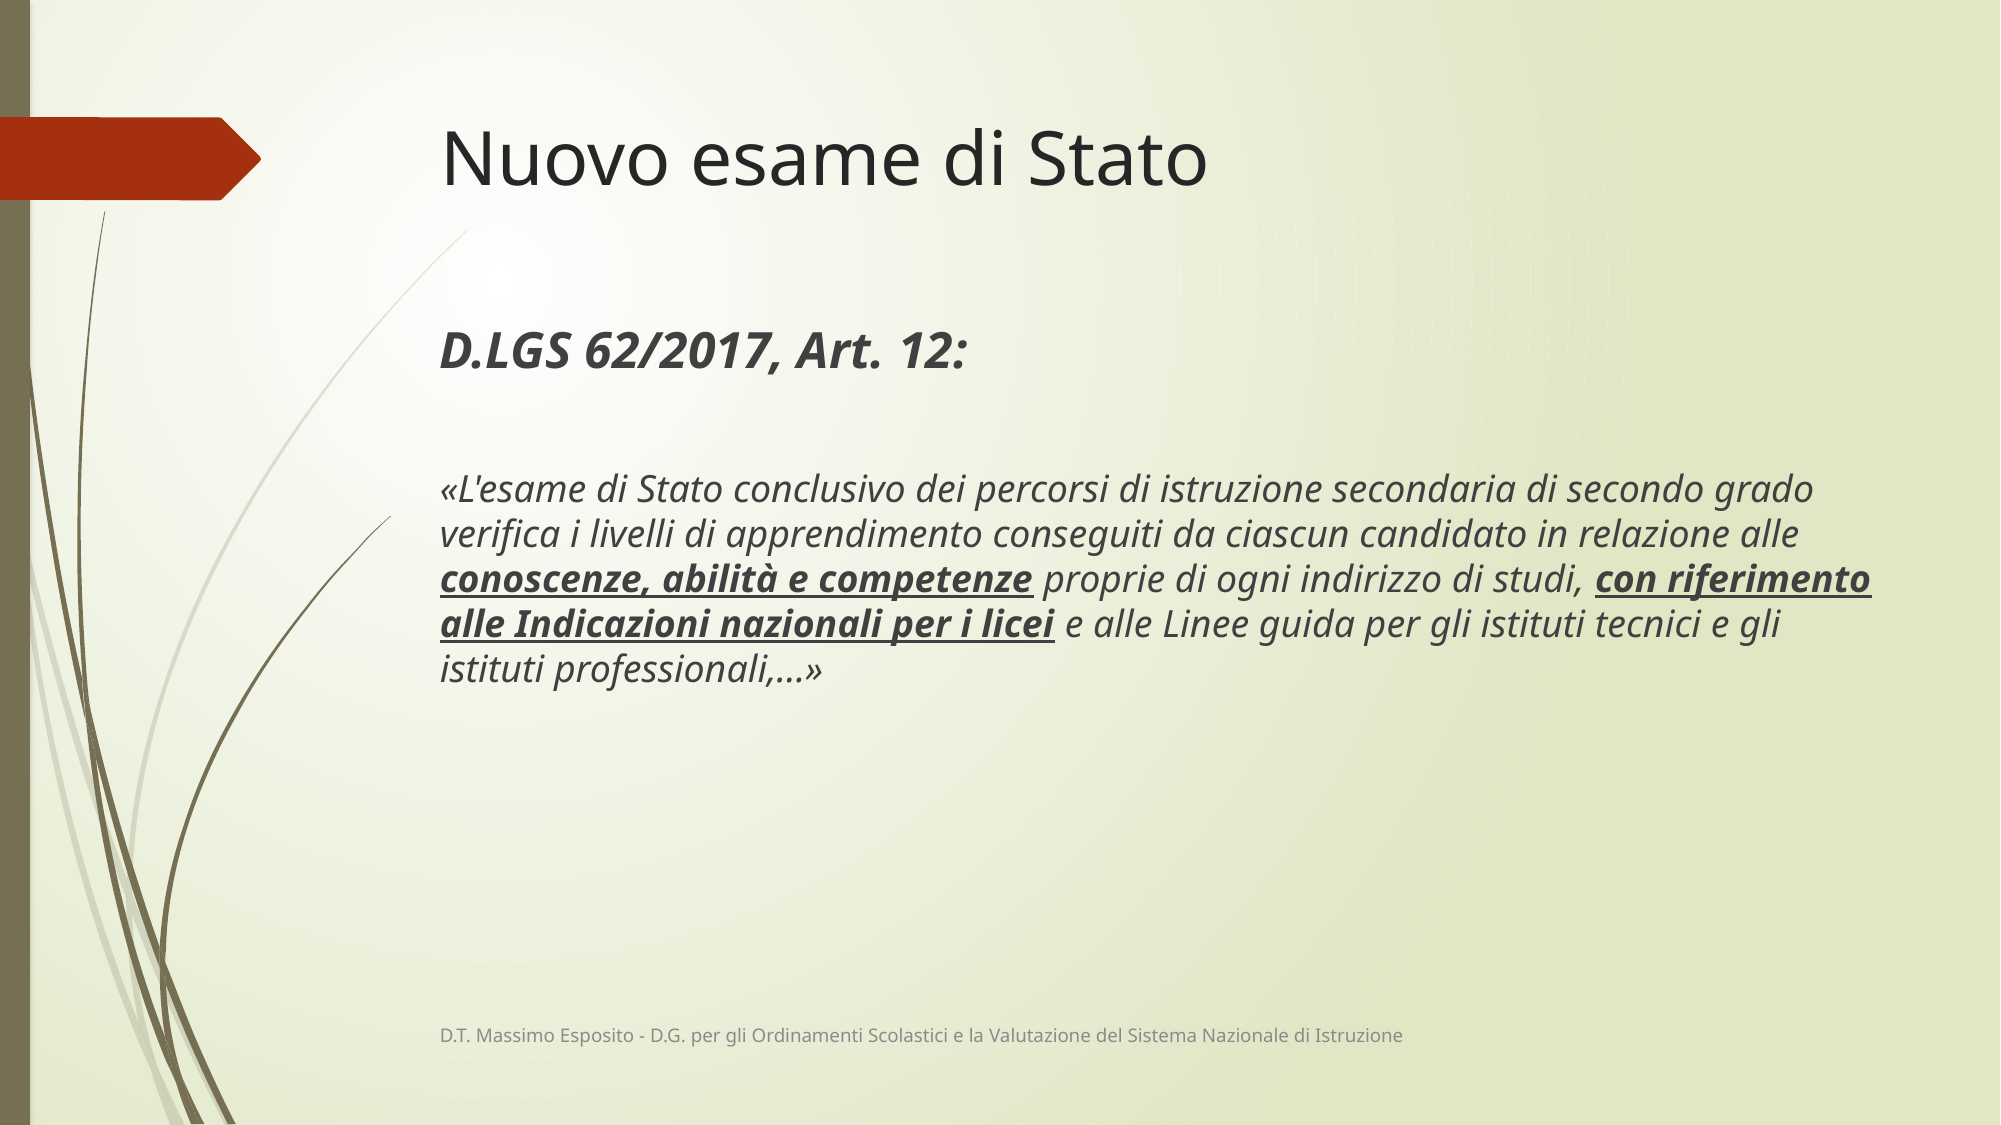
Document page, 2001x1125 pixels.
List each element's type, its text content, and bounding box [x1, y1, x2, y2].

title Nuovo esame di Stato [425, 102, 1888, 222]
footer D.T. Massimo Esposito - D.G. per gli Ordinamenti Scolastici e la Valutazione del Sistema Nazionale di Istruzione [424, 1006, 1675, 1067]
list D.LGS 62/2017, Art. 12: «L'esame di Stato conclusivo dei percorsi di istruzione secondaria di secondo grado verifica i livelli di apprendimento conseguiti da ciascun candidato in relazione alle conoscenze, abilità e competenze proprie di ogni indirizzo di studi, con riferimento alle Indicazioni nazionali per i licei e alle Linee guida per gli istituti tecnici e gli istituti professionali,…» [424, 310, 1888, 1074]
